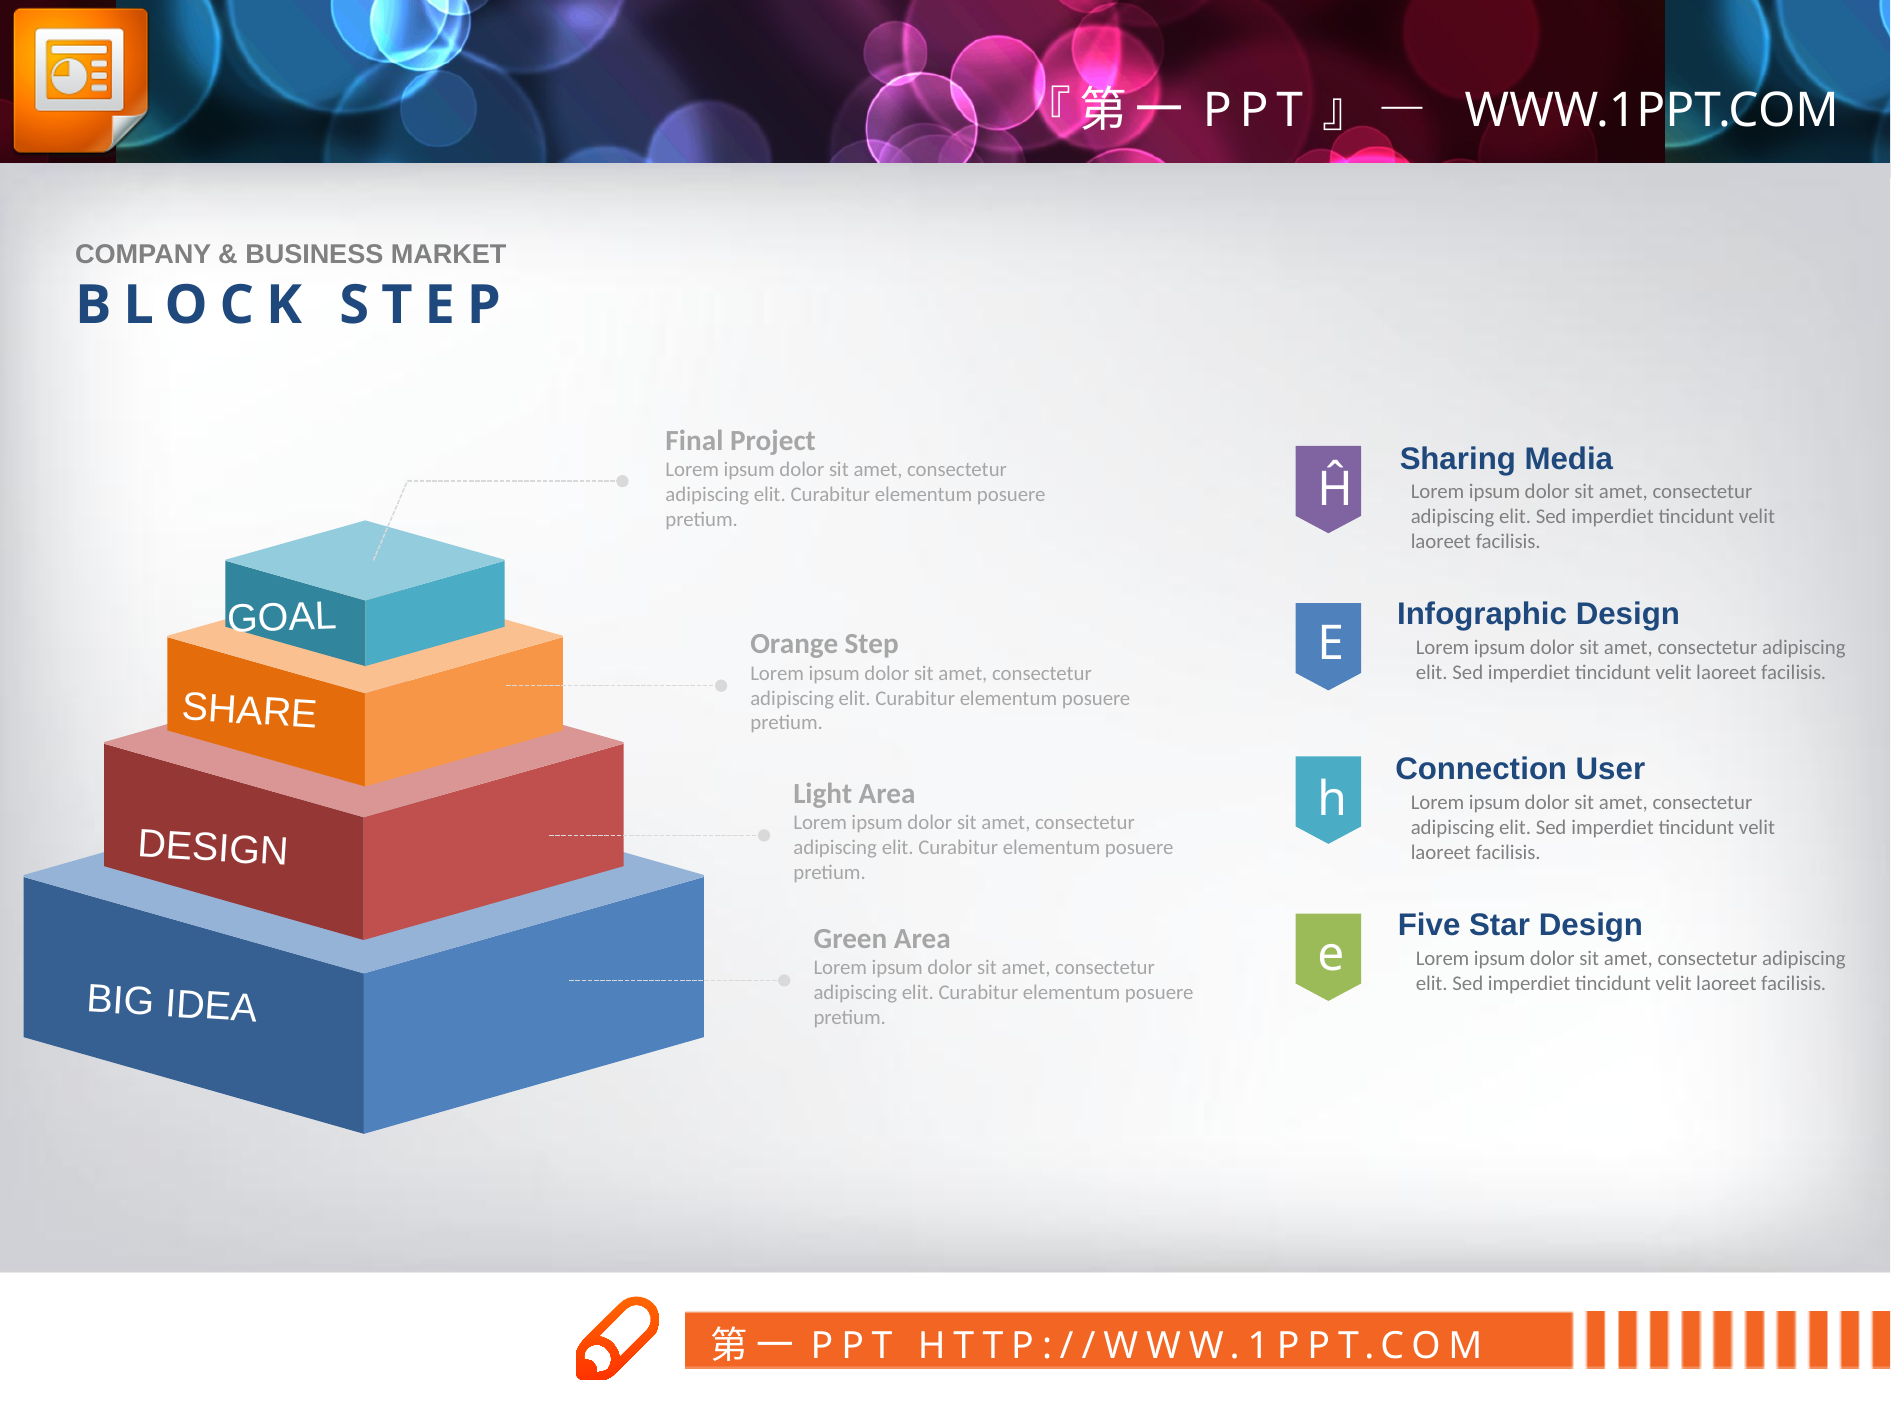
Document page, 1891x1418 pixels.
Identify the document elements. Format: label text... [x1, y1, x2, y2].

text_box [548, 766, 1198, 905]
picture [685, 1311, 1891, 1369]
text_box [505, 616, 1155, 755]
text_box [1291, 437, 1871, 721]
text_box COMPANY & BUSINESS MARKET BLOCK STEP [61, 229, 521, 342]
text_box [23, 520, 705, 1135]
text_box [373, 413, 1070, 561]
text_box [1291, 748, 1871, 1032]
picture [0, 0, 1891, 1275]
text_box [569, 911, 1218, 1050]
